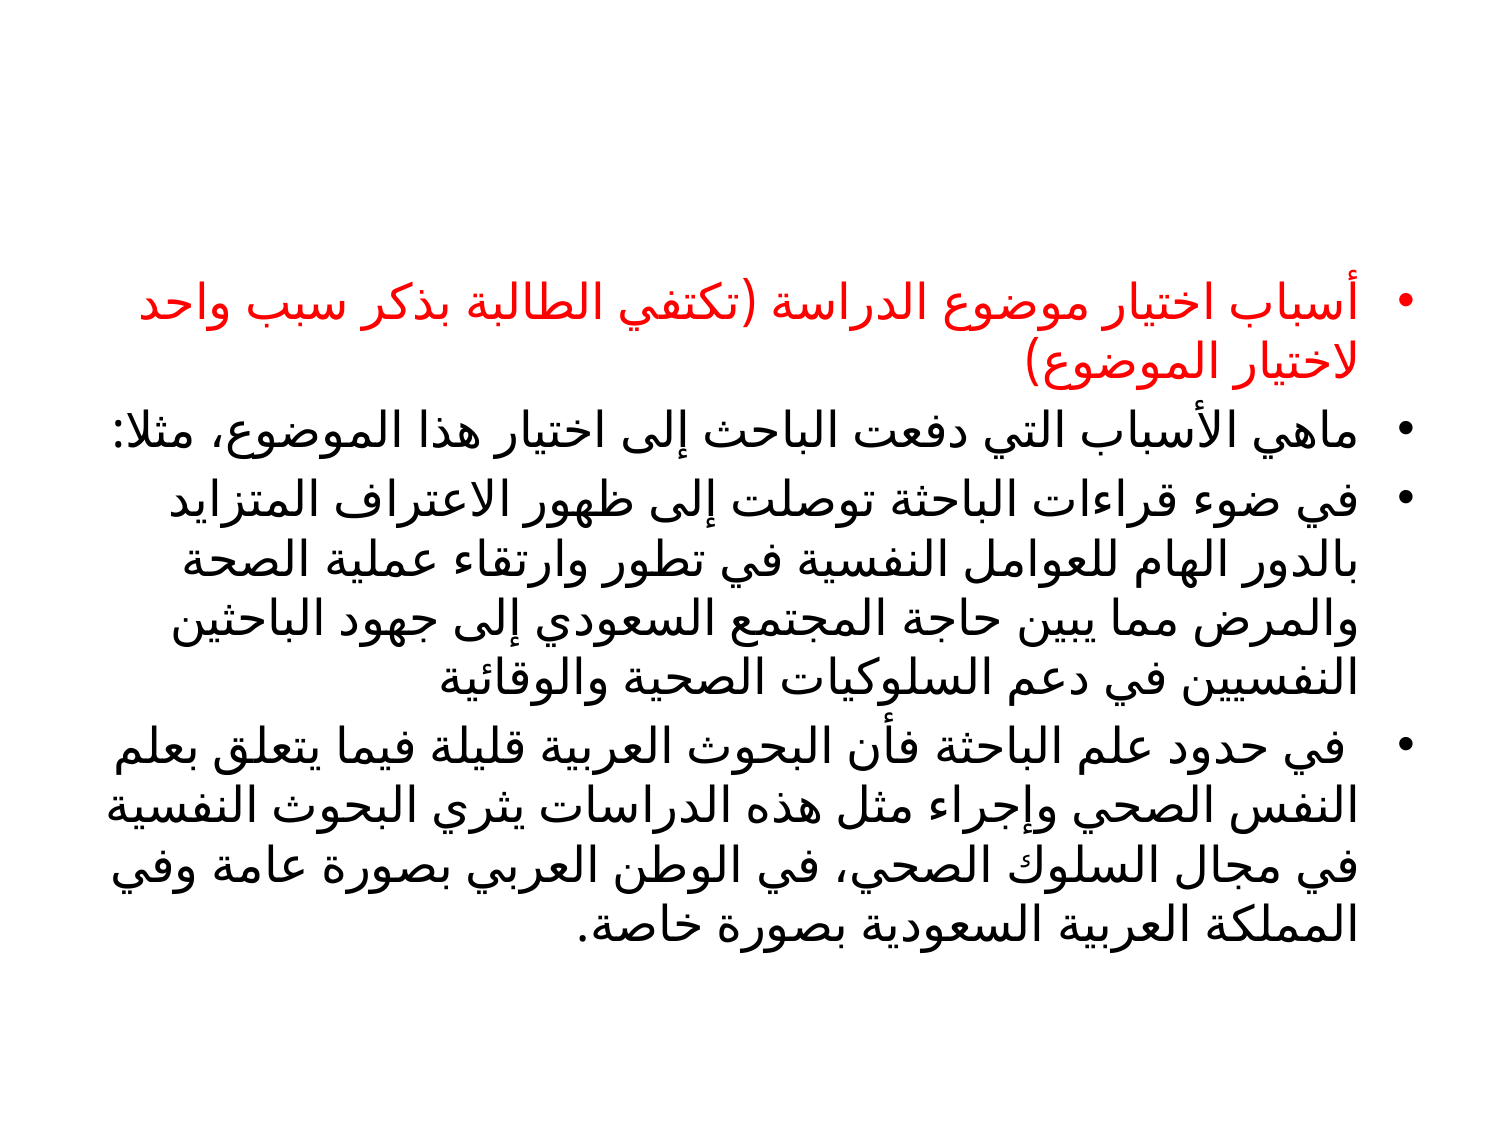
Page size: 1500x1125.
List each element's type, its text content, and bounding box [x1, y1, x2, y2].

list أسباب اختيار موضوع الدراسة (تكتفي الطالبة بذكر سبب واحد لاختيار الموضوع) ماهي الأسباب التي دفعت الباحث إلى اختيار هذا الموضوع، مثلا: في ضوء قراءات الباحثة توصلت إلى ظهور الاعتراف المتزايد بالدور الهام للعوامل النفسية في تطور وارتقاء عملية الصحة والمرض مما يبين حاجة المجتمع السعودي إلى جهود الباحثين النفسيين في دعم السلوكيات الصحية والوقائية في حدود علم الباحثة فأن البحوث العربية قليلة فيما يتعلق بعلم النفس الصحي وإجراء مثل هذه الدراسات يثري البحوث النفسية في مجال السلوك الصحي، في الوطن العربي بصورة عامة وفي المملكة العربية السعودية بصورة خاصة. [75, 262, 1425, 1005]
